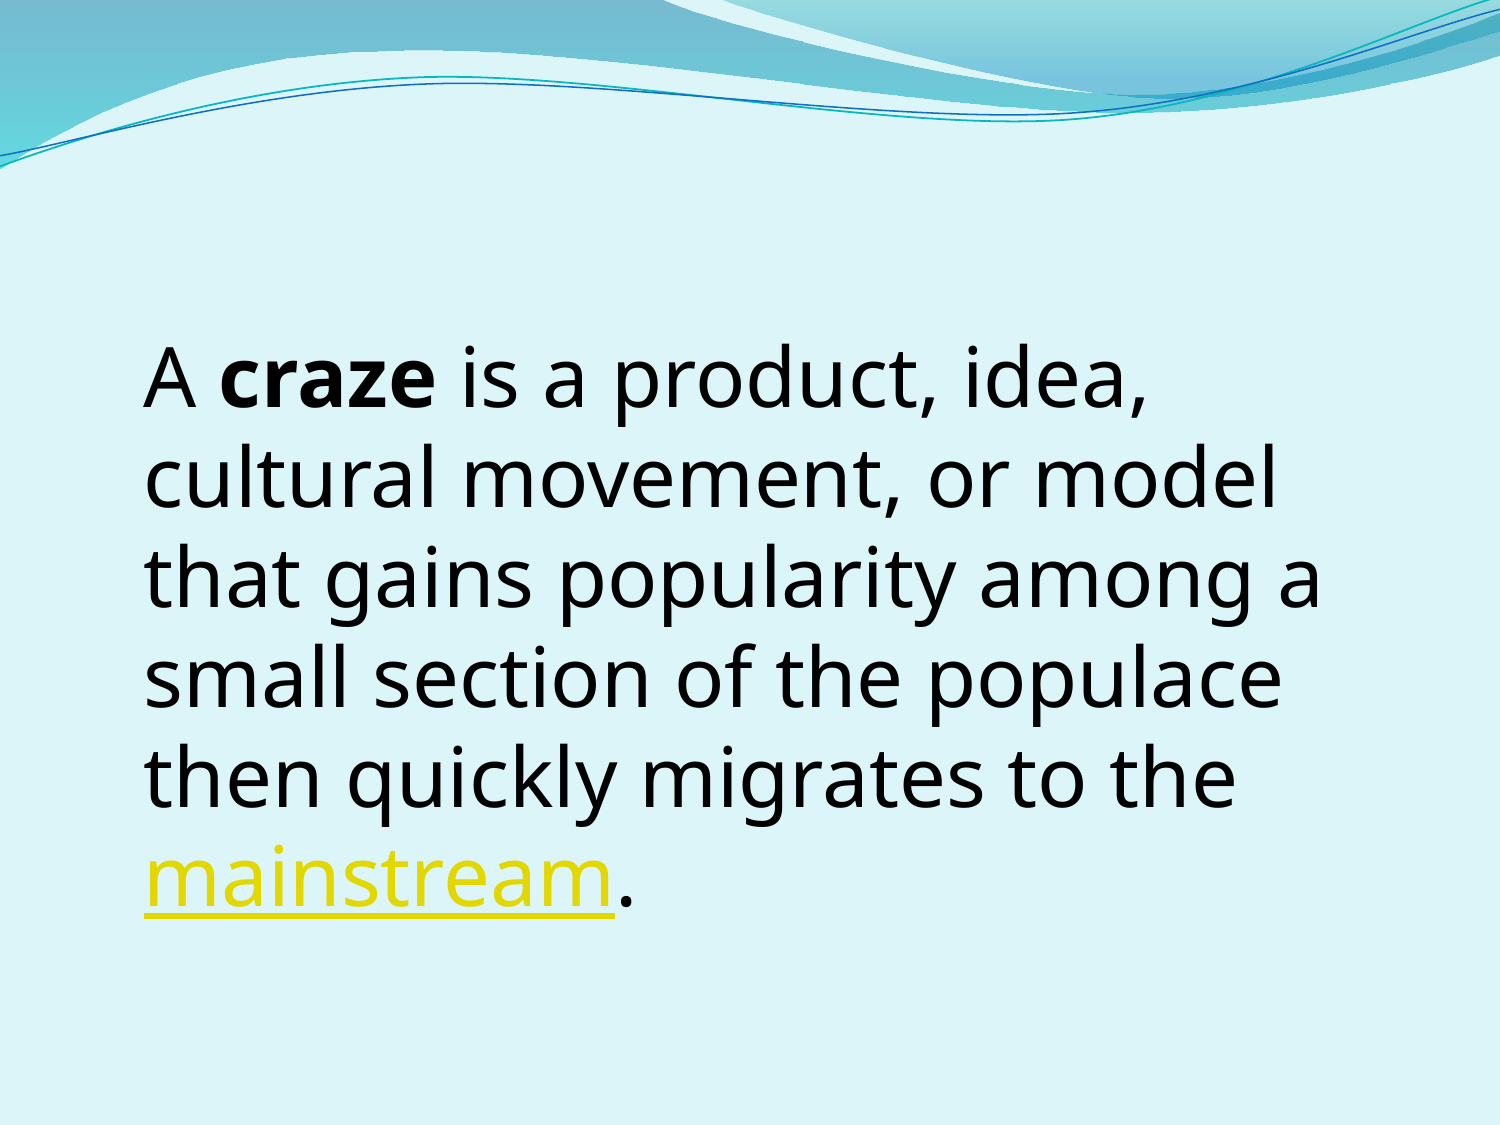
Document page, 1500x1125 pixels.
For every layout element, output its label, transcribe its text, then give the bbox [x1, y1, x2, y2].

text_box A craze is a product, idea, cultural movement, or model that gains popularity among a small section of the populace then quickly migrates to the mainstream. [128, 316, 1383, 1125]
